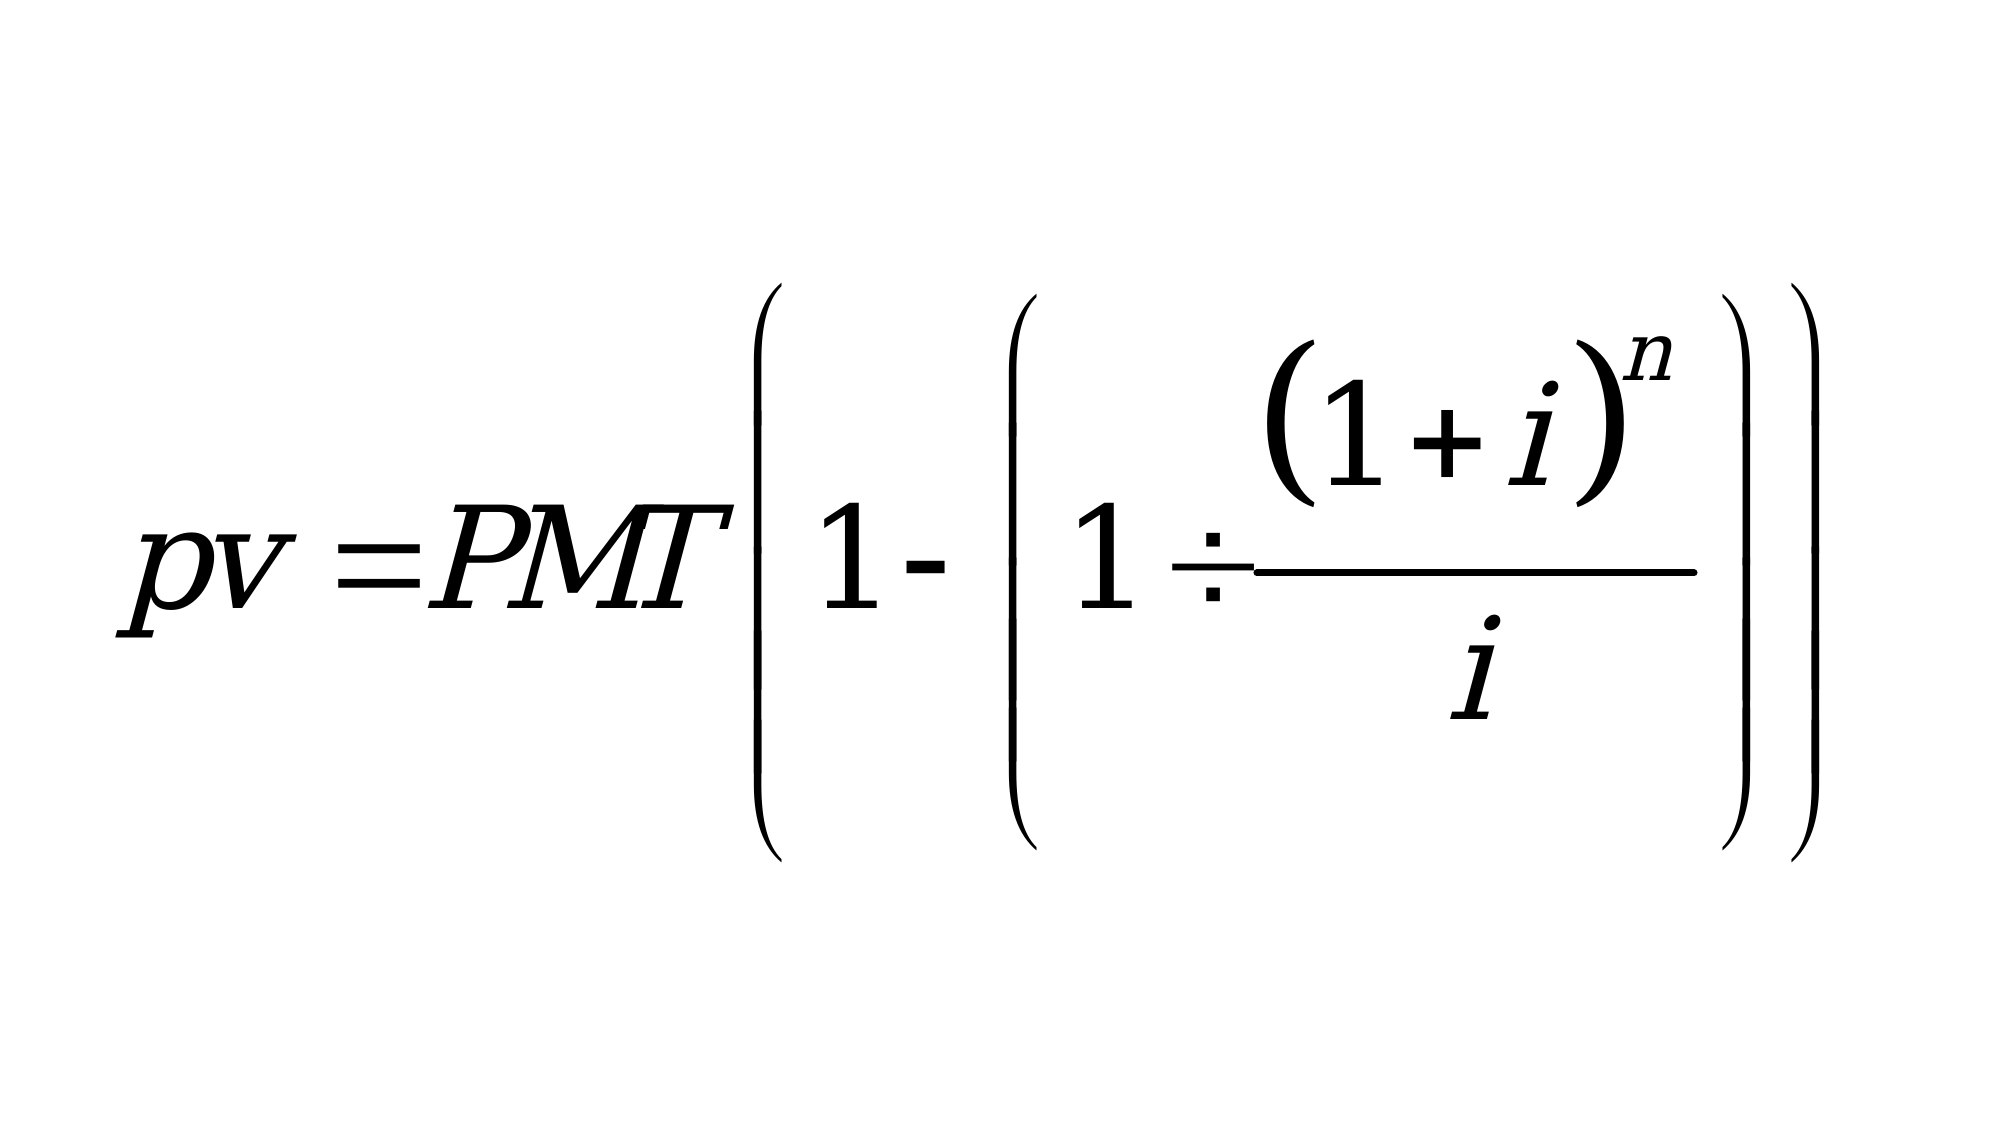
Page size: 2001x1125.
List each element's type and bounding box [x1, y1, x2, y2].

text_box [89, 247, 1860, 892]
